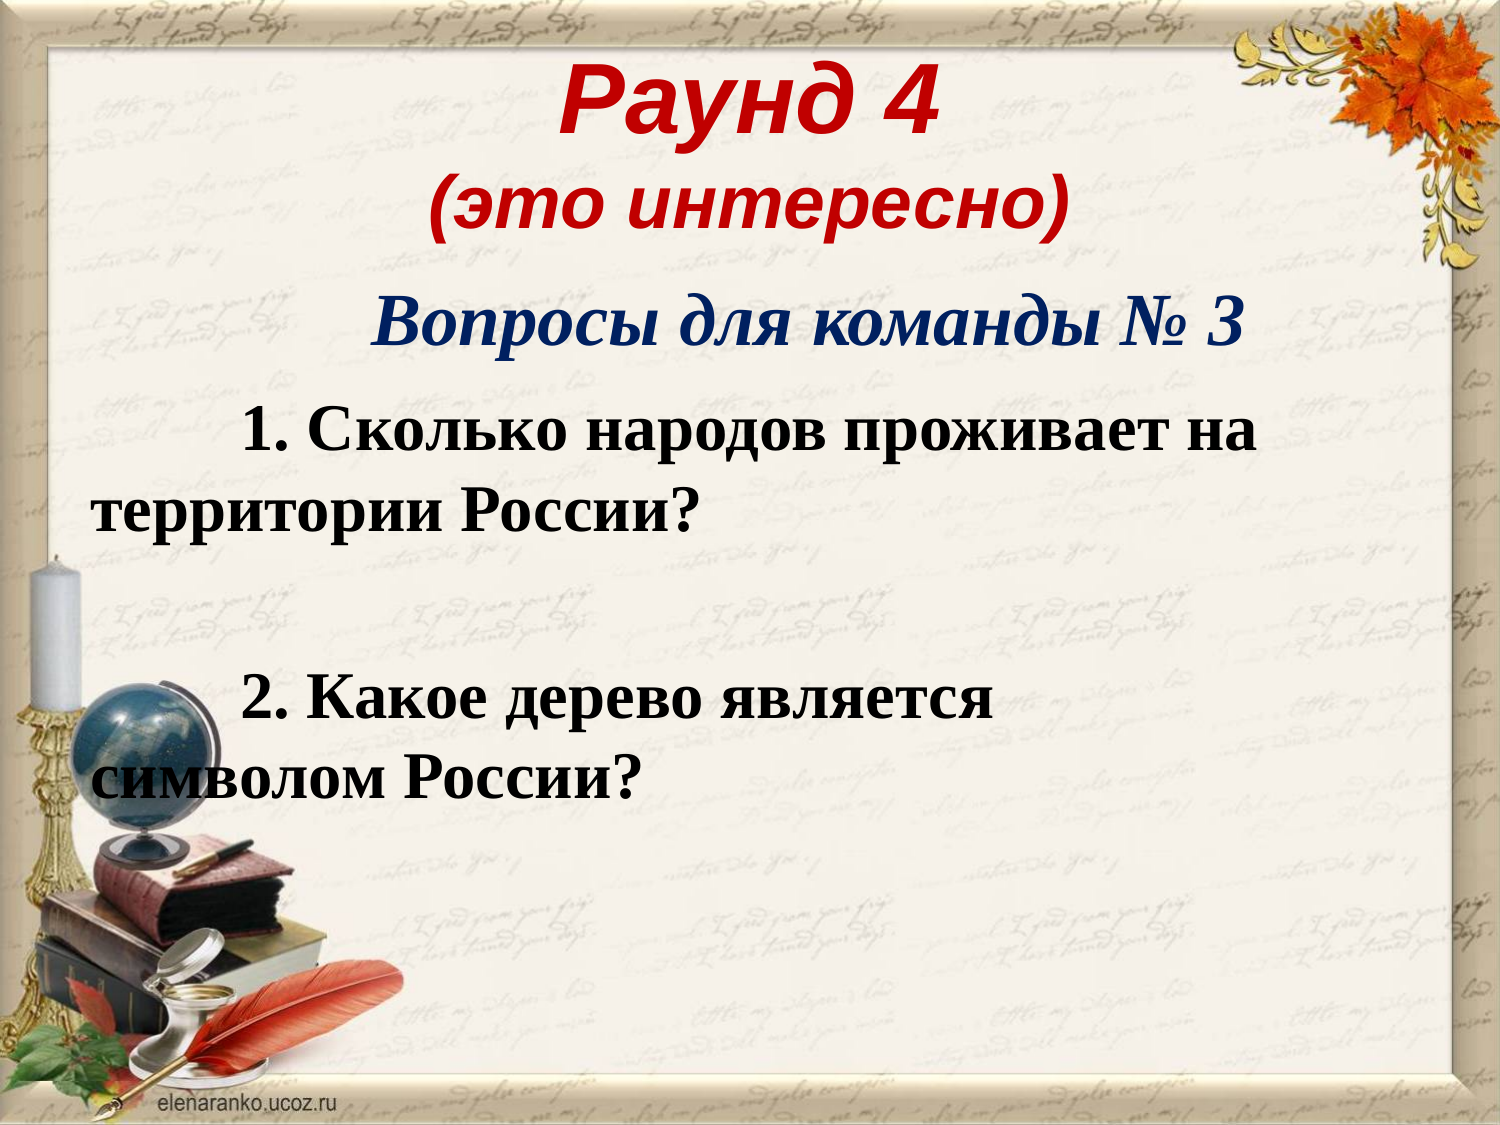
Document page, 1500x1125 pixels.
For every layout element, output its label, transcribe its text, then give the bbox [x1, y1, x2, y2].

list Вопросы для команды № 3 1. Сколько народов проживает на территории России? 2. Какое дерево является символом России? [75, 262, 1425, 1005]
title Раунд 4 (это интересно) [75, 45, 1425, 233]
picture [0, 0, 1500, 1125]
